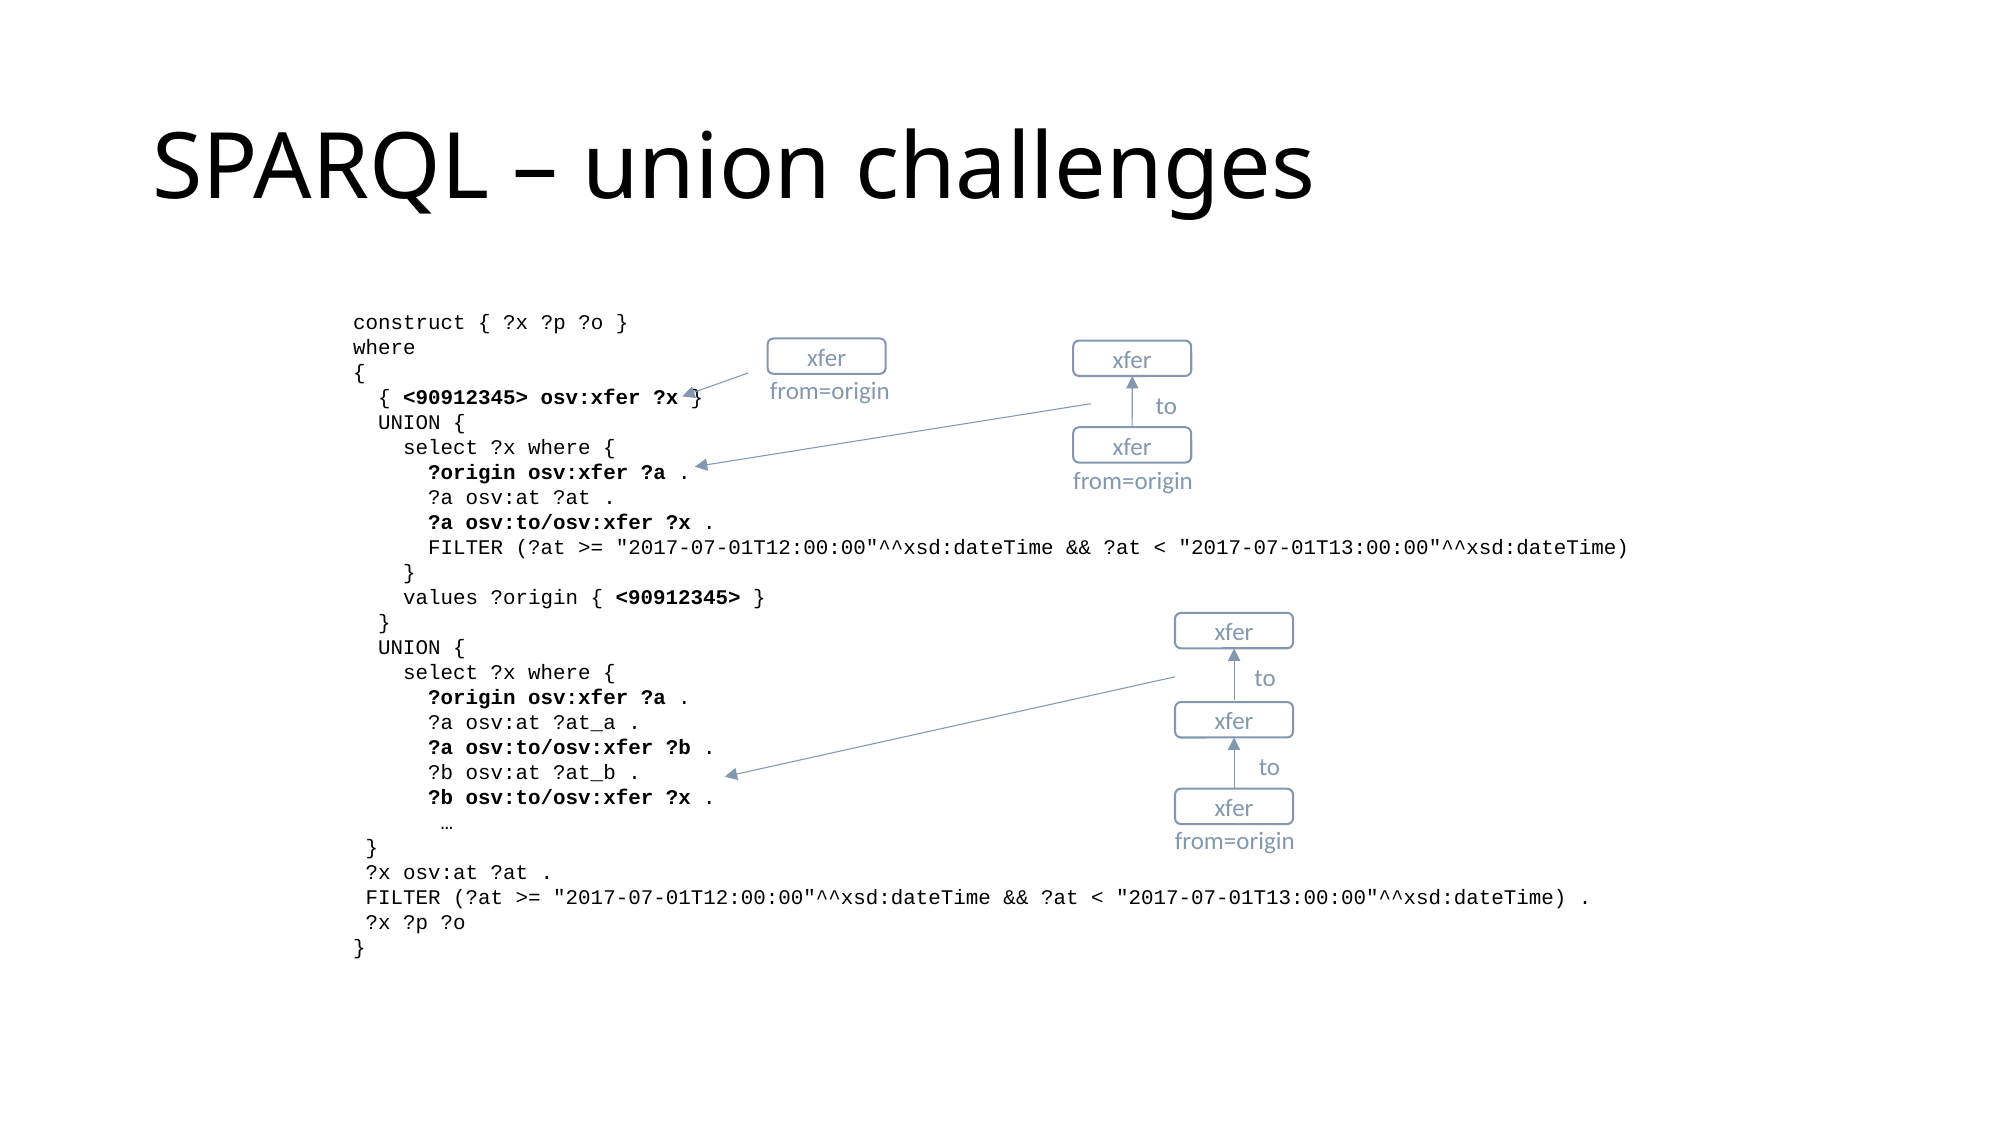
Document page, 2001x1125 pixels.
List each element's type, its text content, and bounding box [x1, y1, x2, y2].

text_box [694, 403, 1091, 467]
text_box to [1140, 382, 1204, 428]
text_box xfer [1175, 701, 1295, 739]
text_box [682, 372, 749, 397]
title SPARQL – union challenges [137, 59, 1863, 278]
text_box xfer [1091, 426, 1193, 464]
text_box from=origin [748, 367, 912, 403]
text_box xfer [1173, 787, 1295, 826]
text_box to [1239, 653, 1294, 699]
text_box xfer [766, 337, 887, 367]
text_box from=origin [1050, 457, 1216, 503]
text_box xfer [1072, 339, 1193, 378]
text_box to [1243, 743, 1298, 788]
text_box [724, 676, 1175, 777]
text_box from=origin [1148, 817, 1322, 862]
text_box xfer [1173, 611, 1295, 650]
text_box construct { ?x ?p ?o } where { { <90912345> osv:xfer ?x } UNION { select ?x where { ?origin osv:xfer ?a . ?a osv:at ?at . ?a osv:to/osv:xfer ?x . FILTER (?at >= "2017-07-01T12:00:00"^^xsd:dateTime && ?at < "2017-07-01T13:00:00"^^xsd:dateTime) } values ?origin { <90912345> } } UNION { select ?x where { ?origin osv:xfer ?a . ?a osv:at ?at_a . ?a osv:to/osv:xfer ?b . ?b osv:at ?at_b . ?b osv:to/osv:xfer ?x . … } ?x osv:at ?at . FILTER (?at >= "2017-07-01T12:00:00"^^xsd:dateTime && ?at < "2017-07-01T13:00:00"^^xsd:dateTime) . ?x ?p ?o } [338, 301, 1662, 966]
